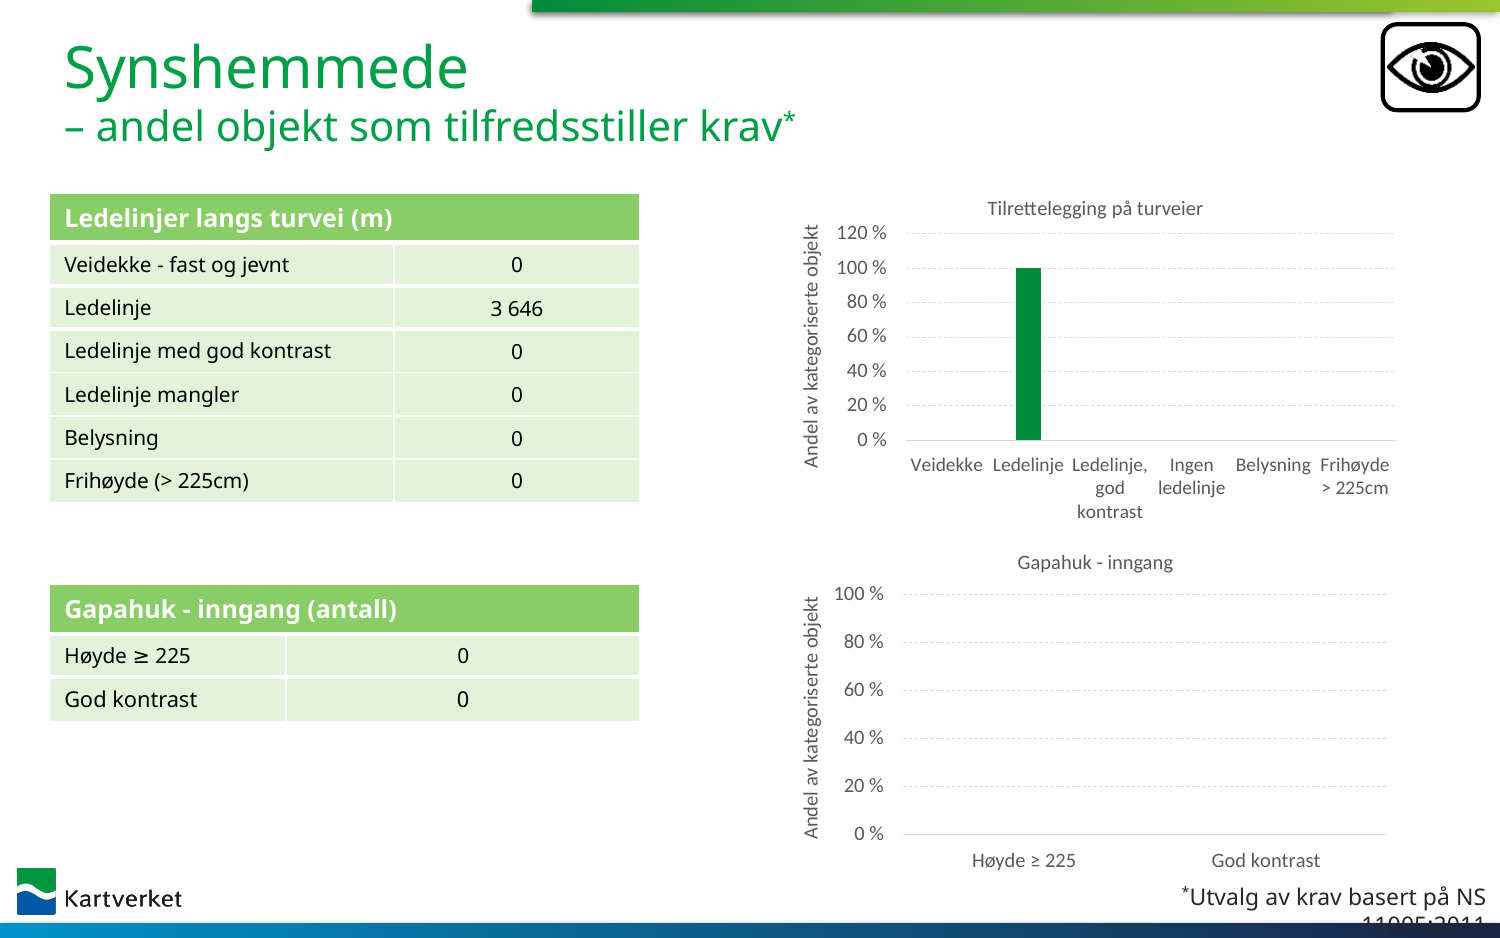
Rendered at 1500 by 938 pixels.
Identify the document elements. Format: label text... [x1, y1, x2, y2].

picture [791, 541, 1400, 880]
table_cell 0 [395, 331, 639, 372]
table_cell God kontrast [50, 679, 285, 721]
table_cell 0 [395, 245, 639, 284]
text_box Synshemmede – andel objekt som tilfredsstiller krav* [49, 24, 1431, 158]
table_cell Ledelinje [50, 288, 393, 327]
table_header Ledelinjer langs turvei (m) [50, 194, 639, 240]
table_cell 0 [287, 636, 639, 675]
table_cell 3 646 [395, 288, 639, 327]
table_cell 0 [395, 417, 639, 458]
table_cell 0 [395, 373, 639, 415]
table_cell 0 [395, 460, 639, 502]
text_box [1382, 24, 1480, 111]
table_cell Ledelinje med god kontrast [50, 331, 393, 372]
table_header Gapahuk - inngang (antall) [50, 585, 639, 632]
table_cell Høyde ≥ 225 [50, 636, 285, 675]
table_cell Ledelinje mangler [50, 373, 393, 415]
text_box *Utvalg av krav basert på NS 11005:2011 [1068, 873, 1500, 938]
table_cell Frihøyde (> 225cm) [50, 460, 393, 502]
table_cell 0 [287, 679, 639, 721]
table_cell Veidekke - fast og jevnt [50, 245, 393, 284]
table_cell Belysning [50, 417, 393, 458]
picture [791, 187, 1400, 526]
